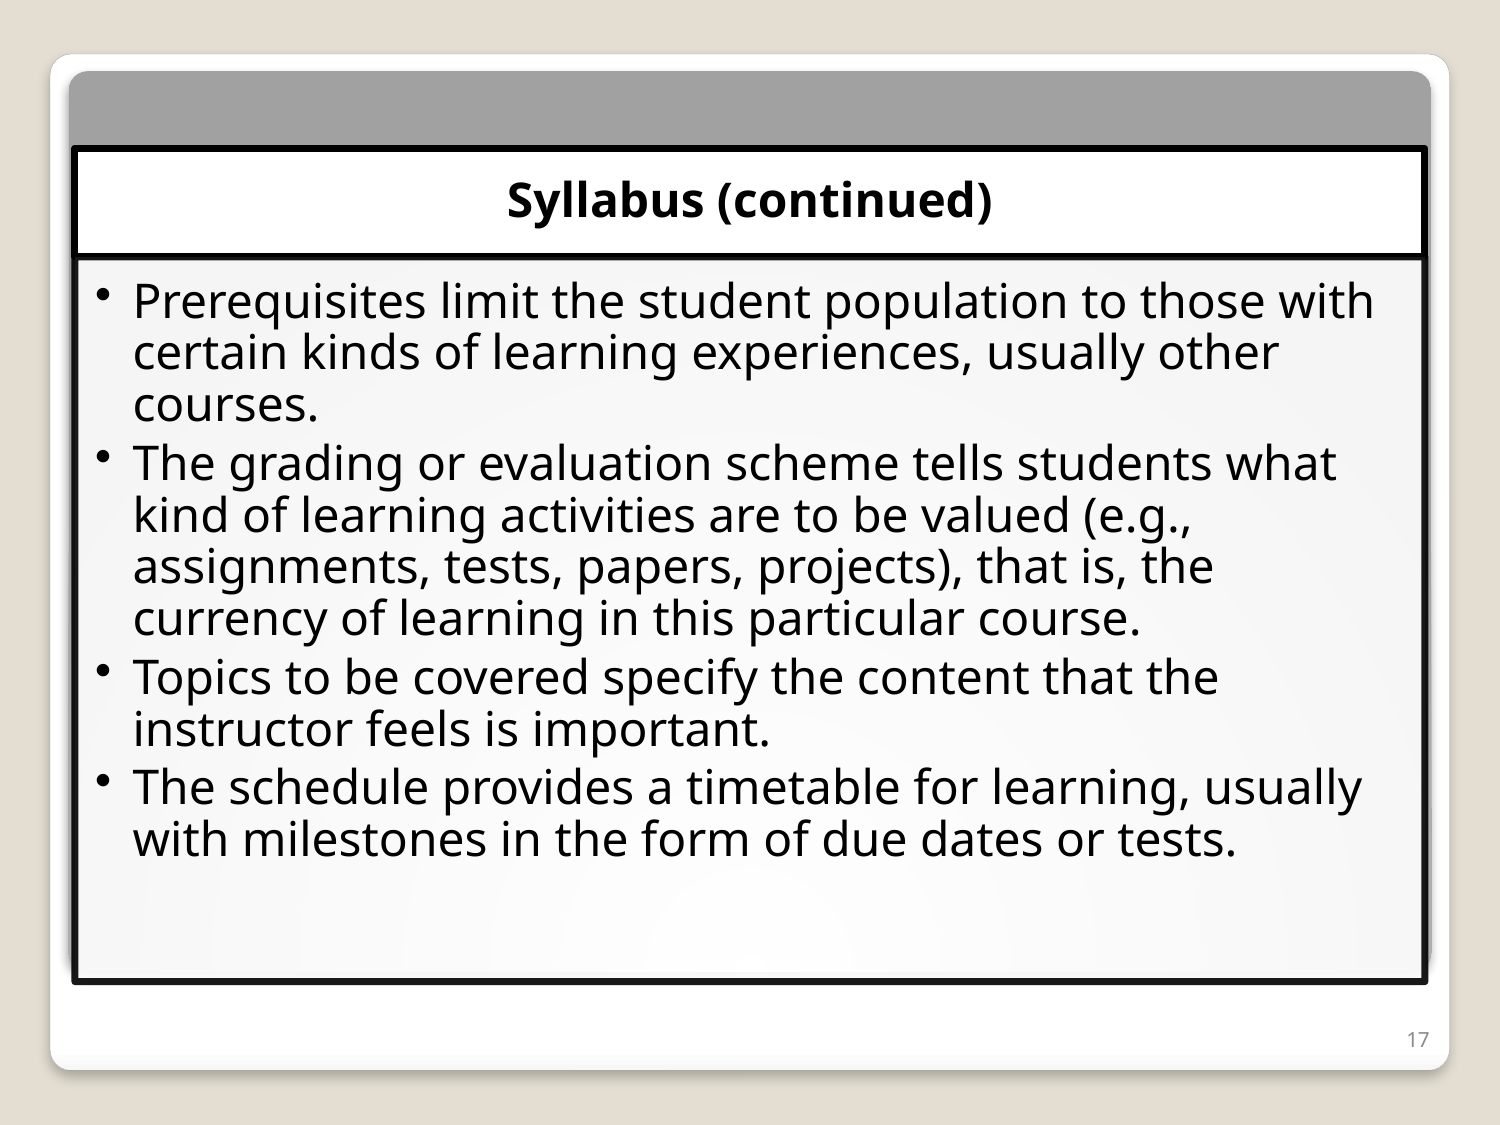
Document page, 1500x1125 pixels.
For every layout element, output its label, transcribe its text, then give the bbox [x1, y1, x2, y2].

slide_number 17 [1369, 1002, 1445, 1063]
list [74, 124, 1426, 1006]
